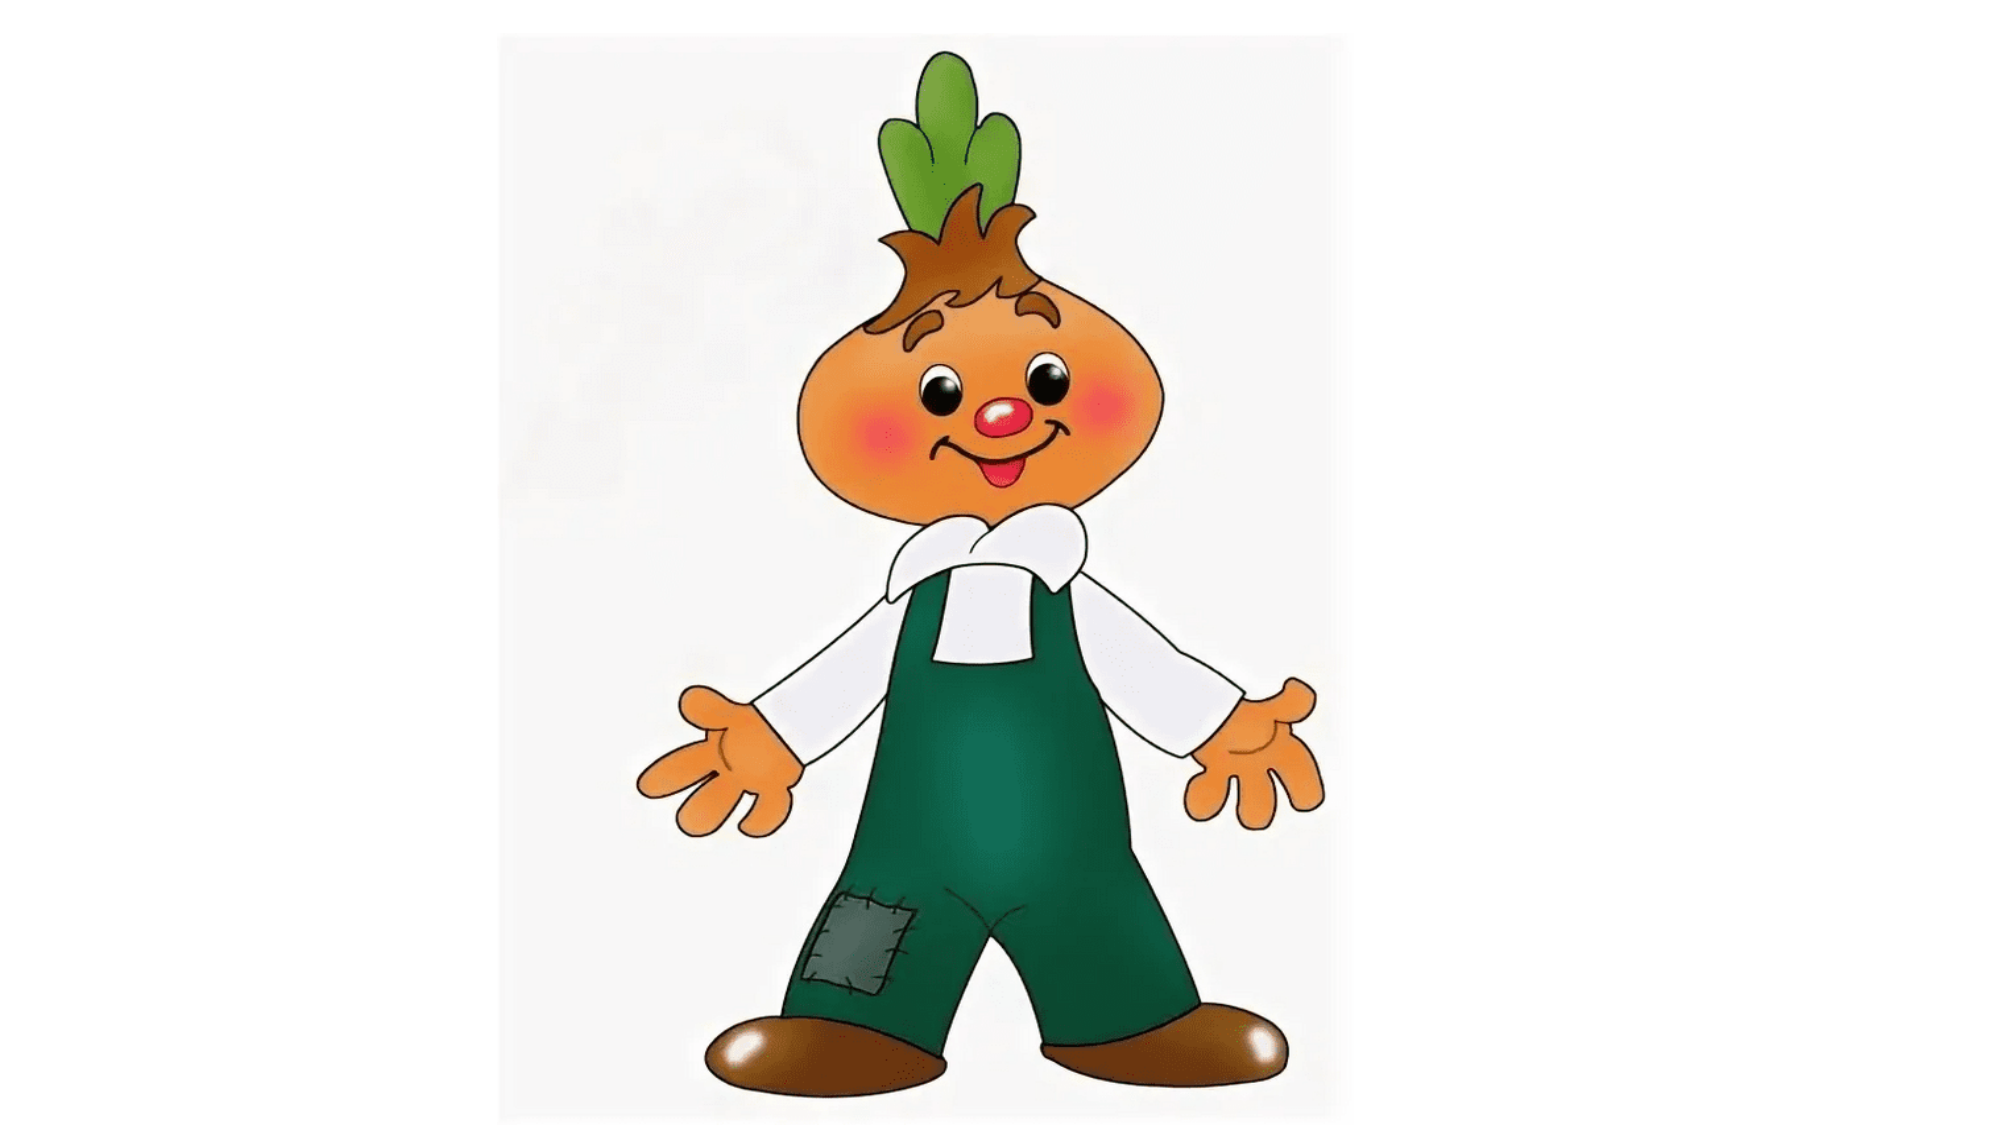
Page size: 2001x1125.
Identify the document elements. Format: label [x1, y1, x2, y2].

picture [497, 33, 1354, 1125]
